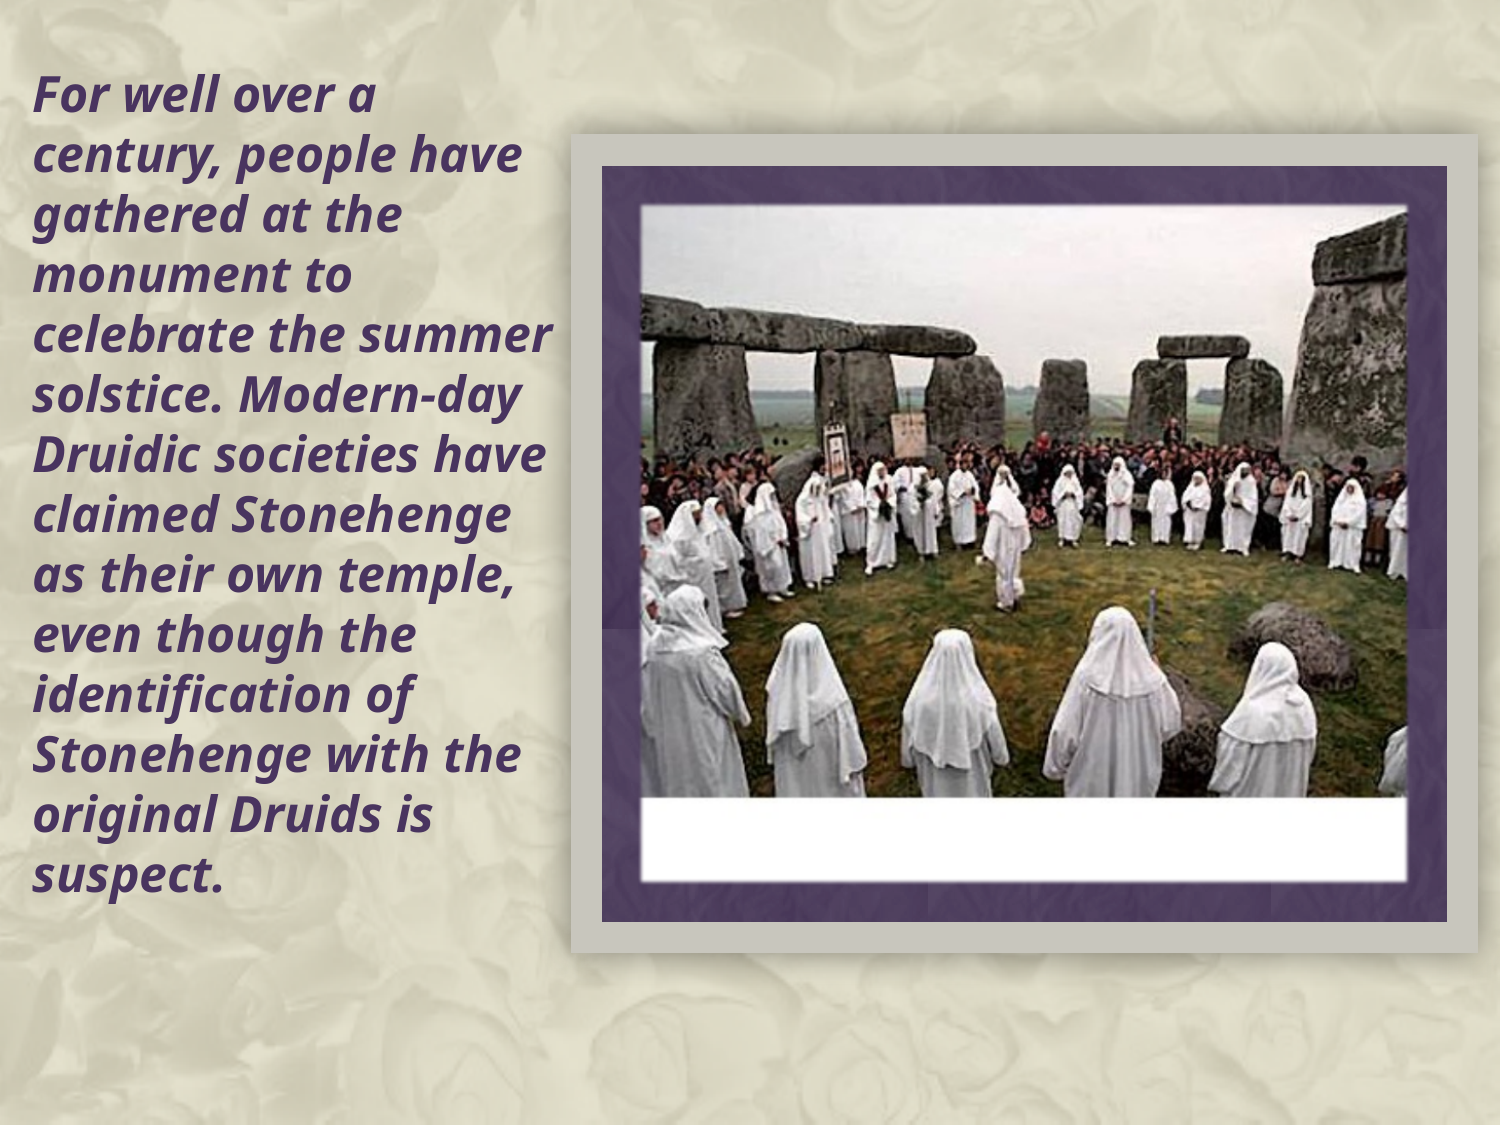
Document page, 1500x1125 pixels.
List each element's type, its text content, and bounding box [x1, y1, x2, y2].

list For well over a century, people have gathered at the monument to celebrate the summer solstice. Modern-day Druidic societies have claimed Stonehenge as their own temple, even though the identification of Stonehenge with the original Druids is suspect. [17, 54, 585, 1059]
picture [638, 202, 1411, 886]
